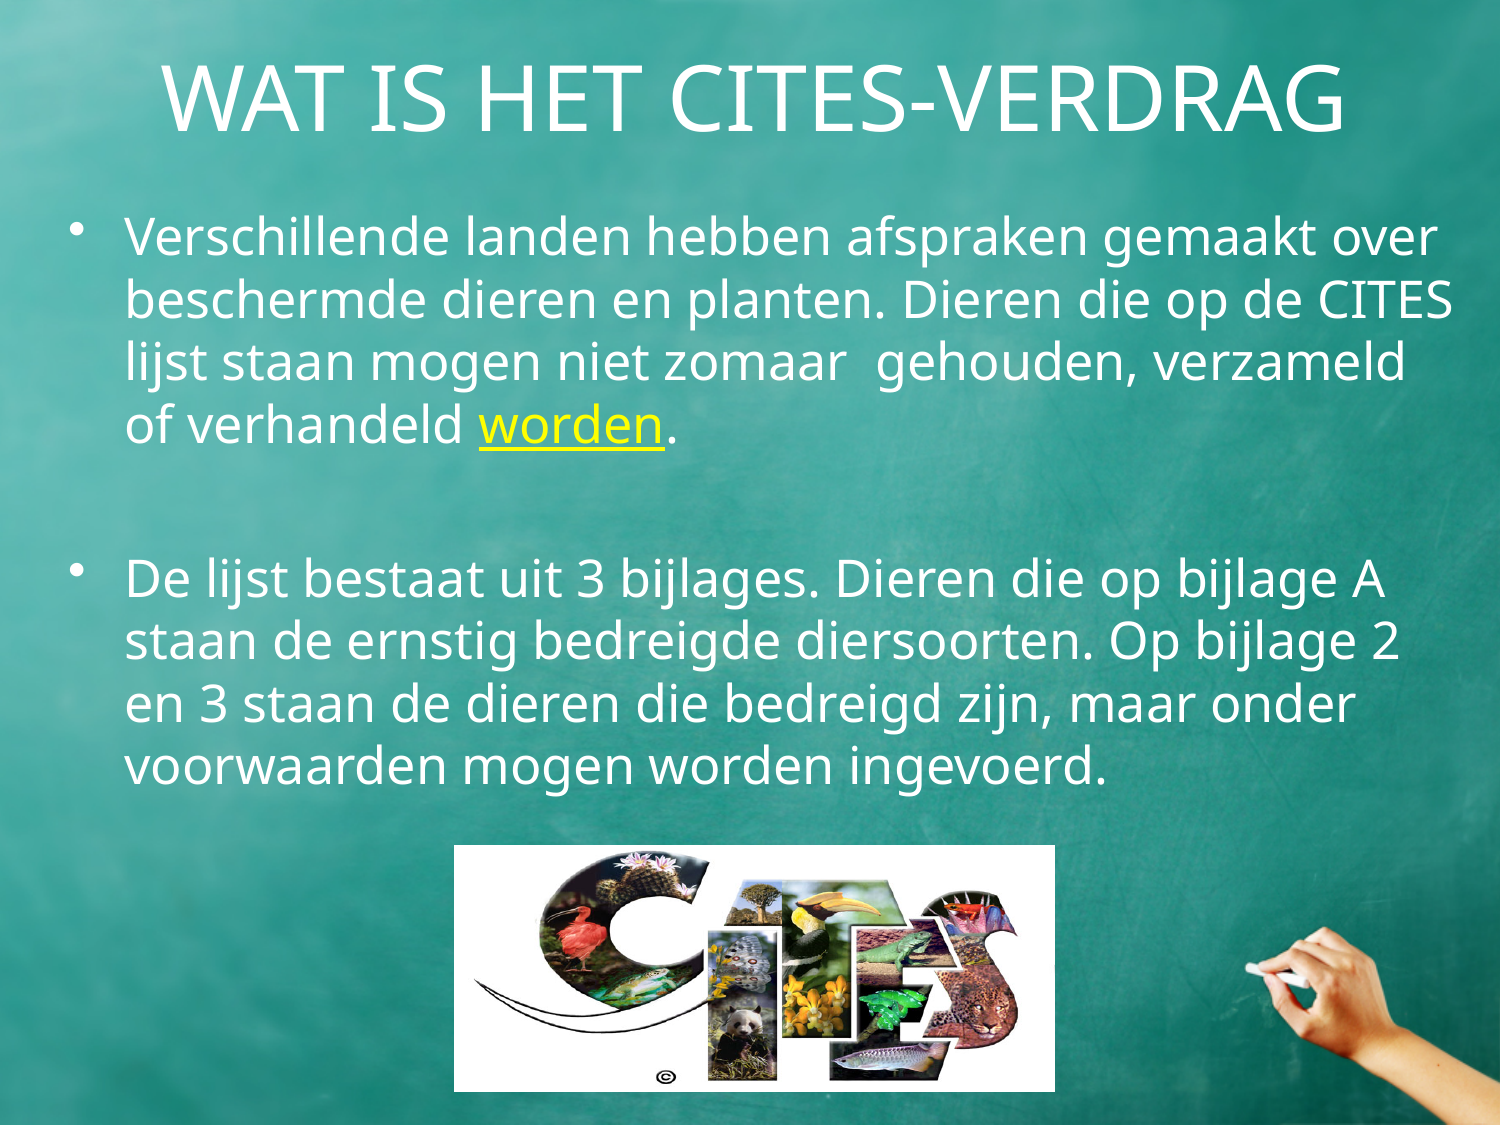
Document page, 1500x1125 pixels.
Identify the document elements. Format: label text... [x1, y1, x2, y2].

list Verschillende landen hebben afspraken gemaakt over beschermde dieren en planten. Dieren die op de CITES lijst staan mogen niet zomaar gehouden, verzameld of verhandeld worden. De lijst bestaat uit 3 bijlages. Dieren die op bijlage A staan de ernstig bedreigde diersoorten. Op bijlage 2 en 3 staan de dieren die bedreigd zijn, maar onder voorwaarden mogen worden ingevoerd. [53, 196, 1471, 938]
title WAT IS HET CITES-VERDRAG [39, 35, 1471, 154]
picture [0, 0, 1500, 1125]
